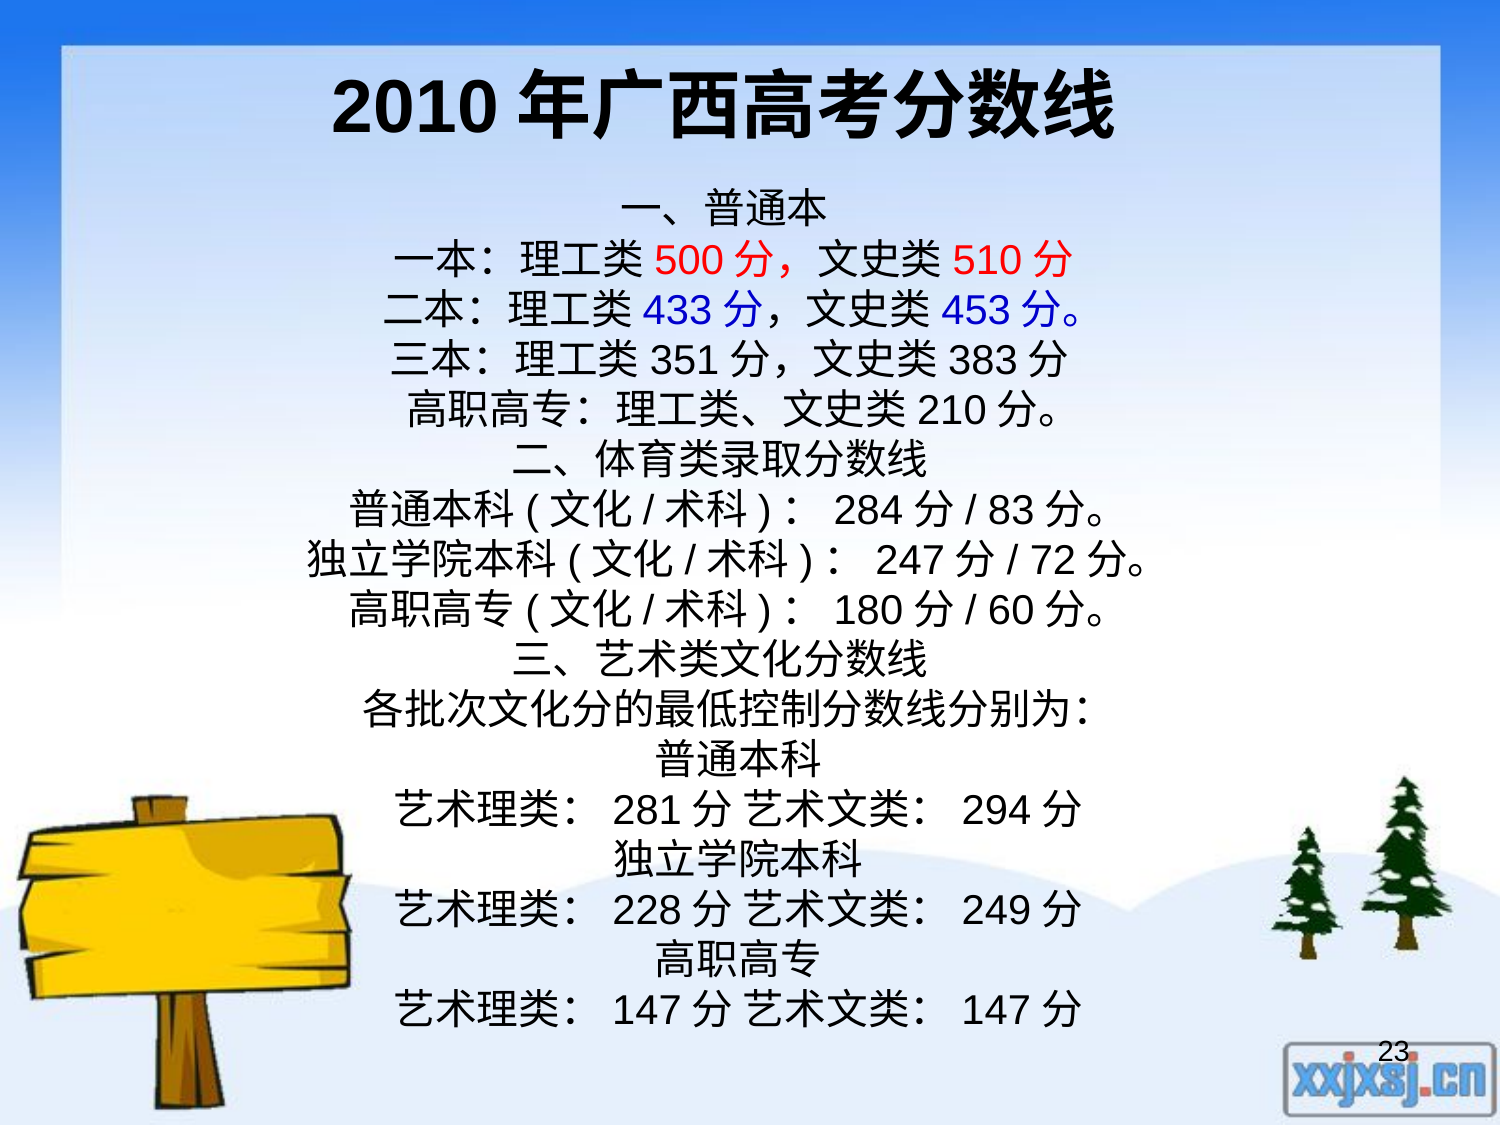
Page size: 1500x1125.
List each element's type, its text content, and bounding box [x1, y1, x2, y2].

slide_number 23 [1074, 1024, 1426, 1103]
text_box 2010年广西高考分数线 [317, 49, 1132, 155]
text_box 一、普通本 一本：理工类500分，文史类510分 二本：理工类433分，文史类453分。 三本：理工类351分，文史类383分 高职高专：理工类、文史类210分。 二、体育类录取分数线 普通本科(文化/术科)：284分/ 83分。 独立学院本科(文化/术科)：247分/ 72分。 高职高专(文化/术科)：180分/ 60分。 三、艺术类文化分数线 各批次文化分的最低控制分数线分别为： 普通本科 艺术理类：281分 艺术文类：294分 独立学院本科 艺术理类：228分 艺术文类：249分 高职高专 艺术理类：147分 艺术文类：147分 [55, 174, 1394, 1041]
picture [0, 0, 1500, 1125]
